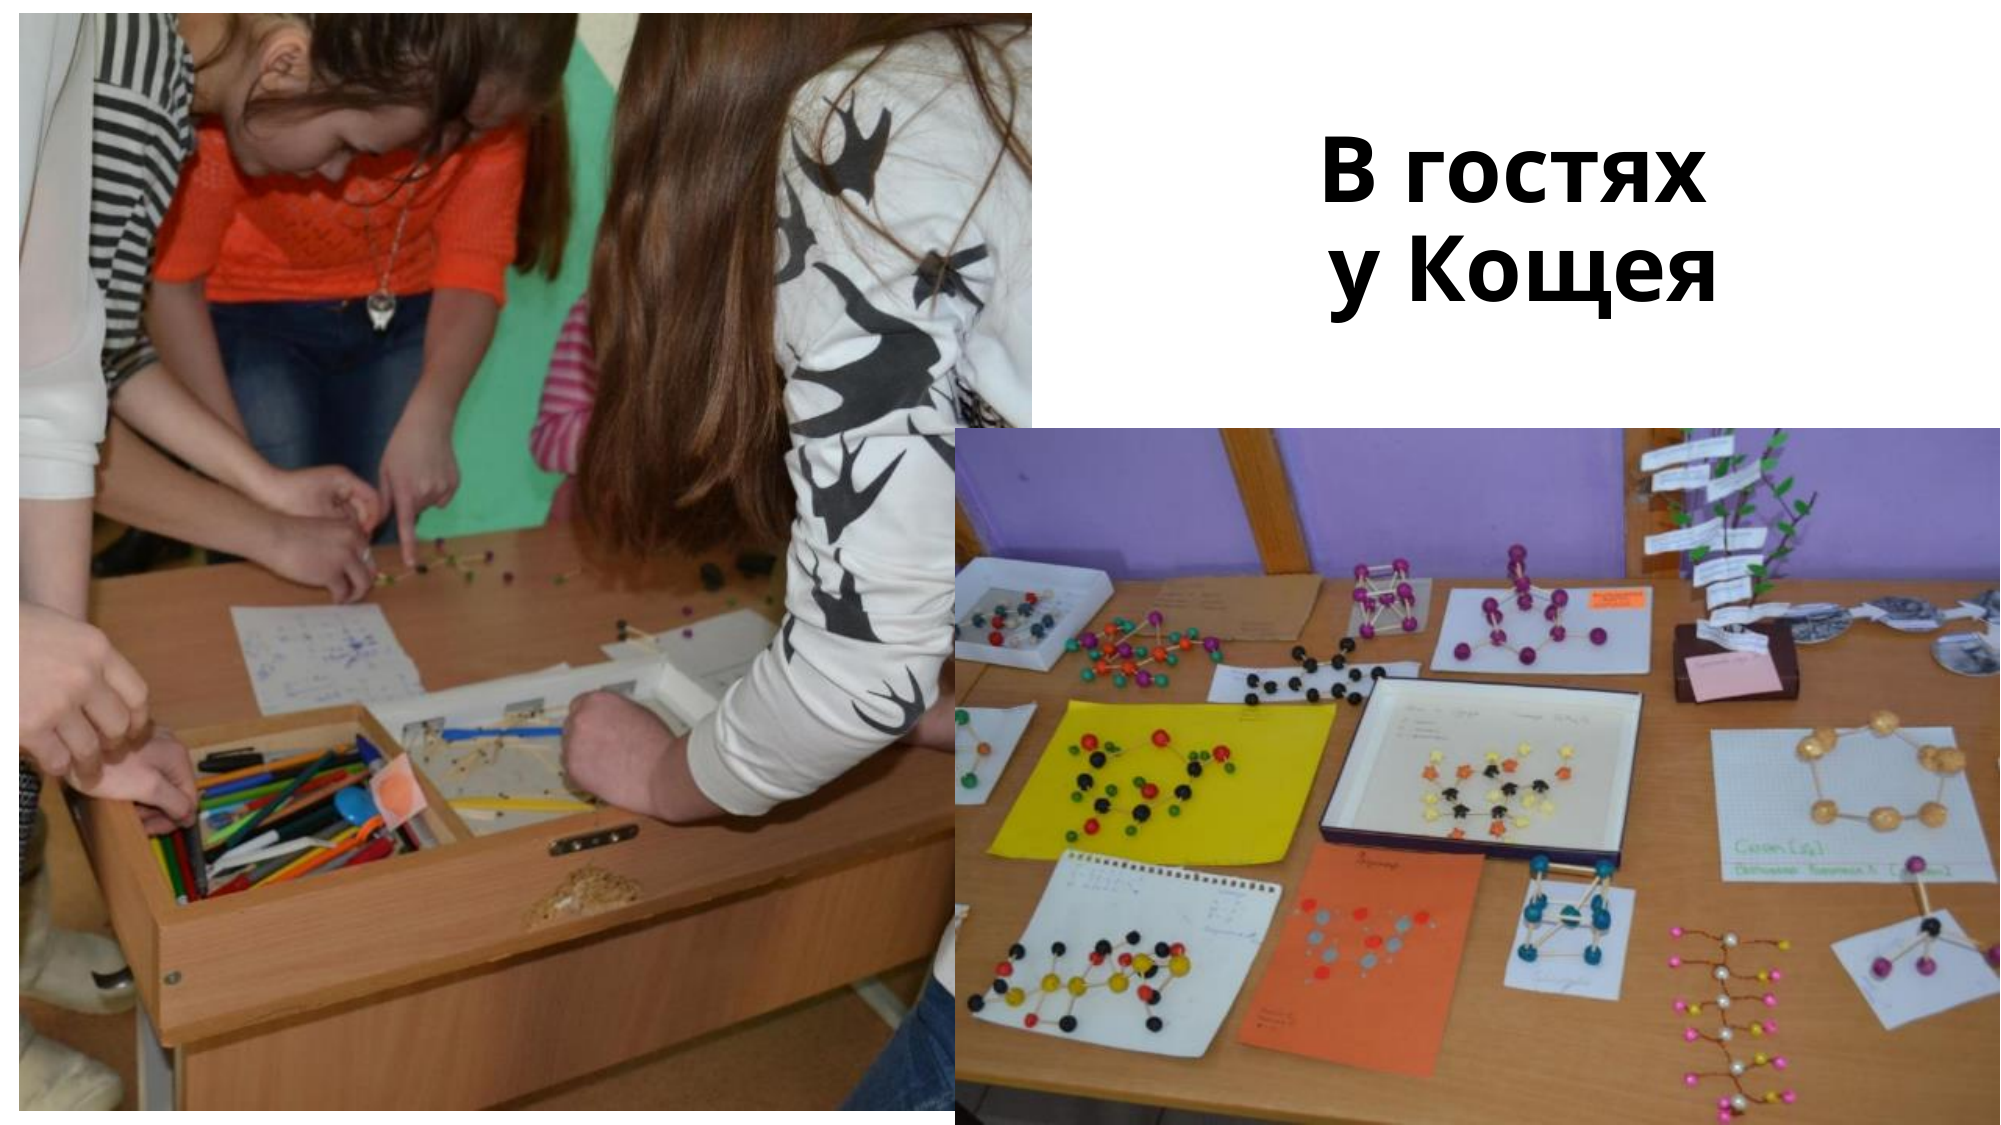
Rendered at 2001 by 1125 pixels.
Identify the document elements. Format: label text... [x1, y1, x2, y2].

title В гостях у Кощея [1099, 113, 1950, 332]
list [19, 13, 1032, 1111]
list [955, 428, 2000, 1125]
